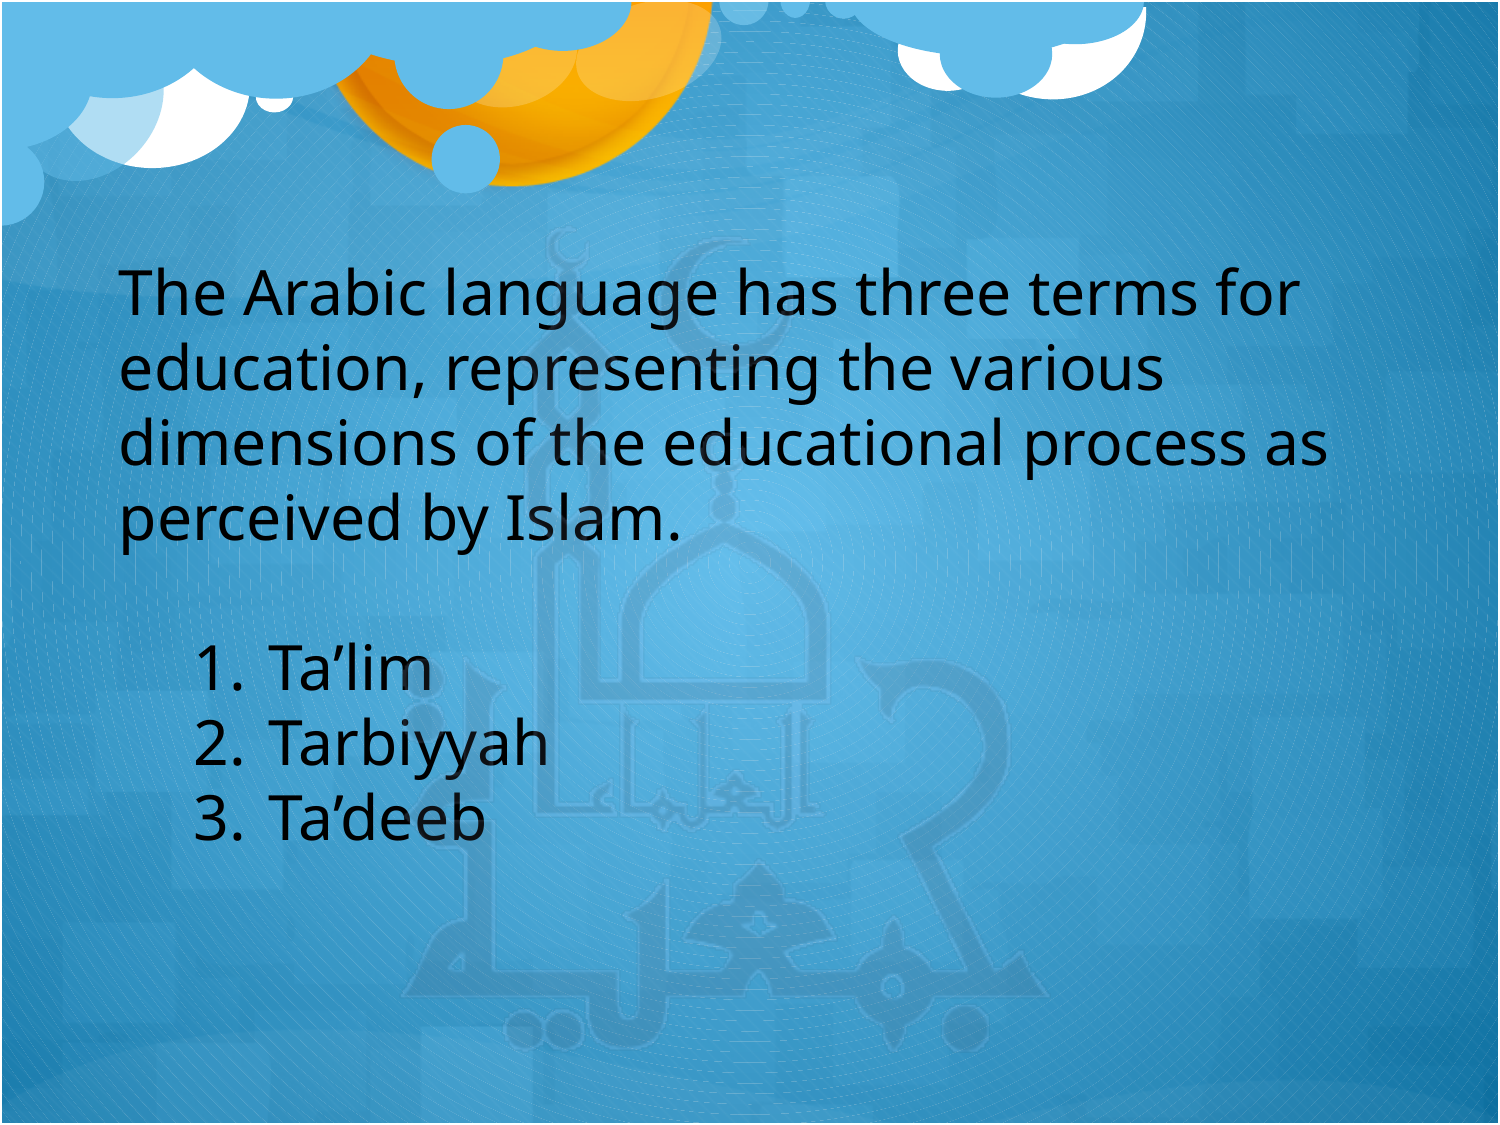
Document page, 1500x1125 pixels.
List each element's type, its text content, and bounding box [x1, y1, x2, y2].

text_box The Arabic language has three terms for education, representing the various dimensions of the educational process as perceived by Islam. Ta’lim Tarbiyyah Ta’deeb [1082, 245, 1428, 905]
text_box The Arabic language has three terms for education, representing the various dimensions of the educational process as perceived by Islam. Ta’lim Tarbiyyah Ta’deeb [104, 245, 349, 905]
picture [2, 2, 1498, 1123]
